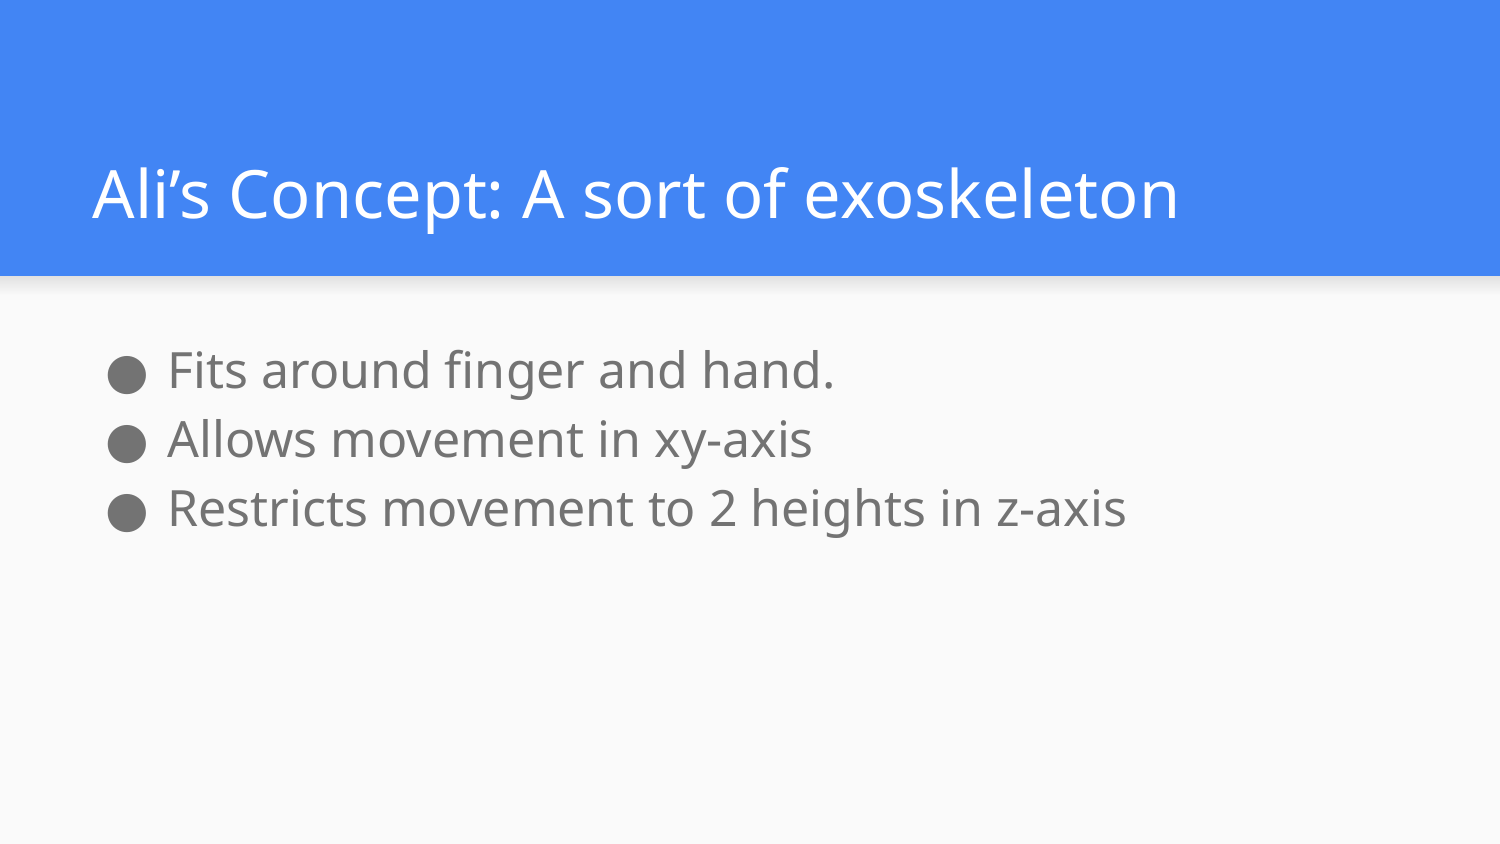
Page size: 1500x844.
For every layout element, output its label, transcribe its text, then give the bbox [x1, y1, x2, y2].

title Ali’s Concept: A sort of exoskeleton [77, 121, 1427, 248]
list Fits around finger and hand. Allows movement in xy-axis Restricts movement to 2 heights in z-axis [77, 314, 1427, 760]
